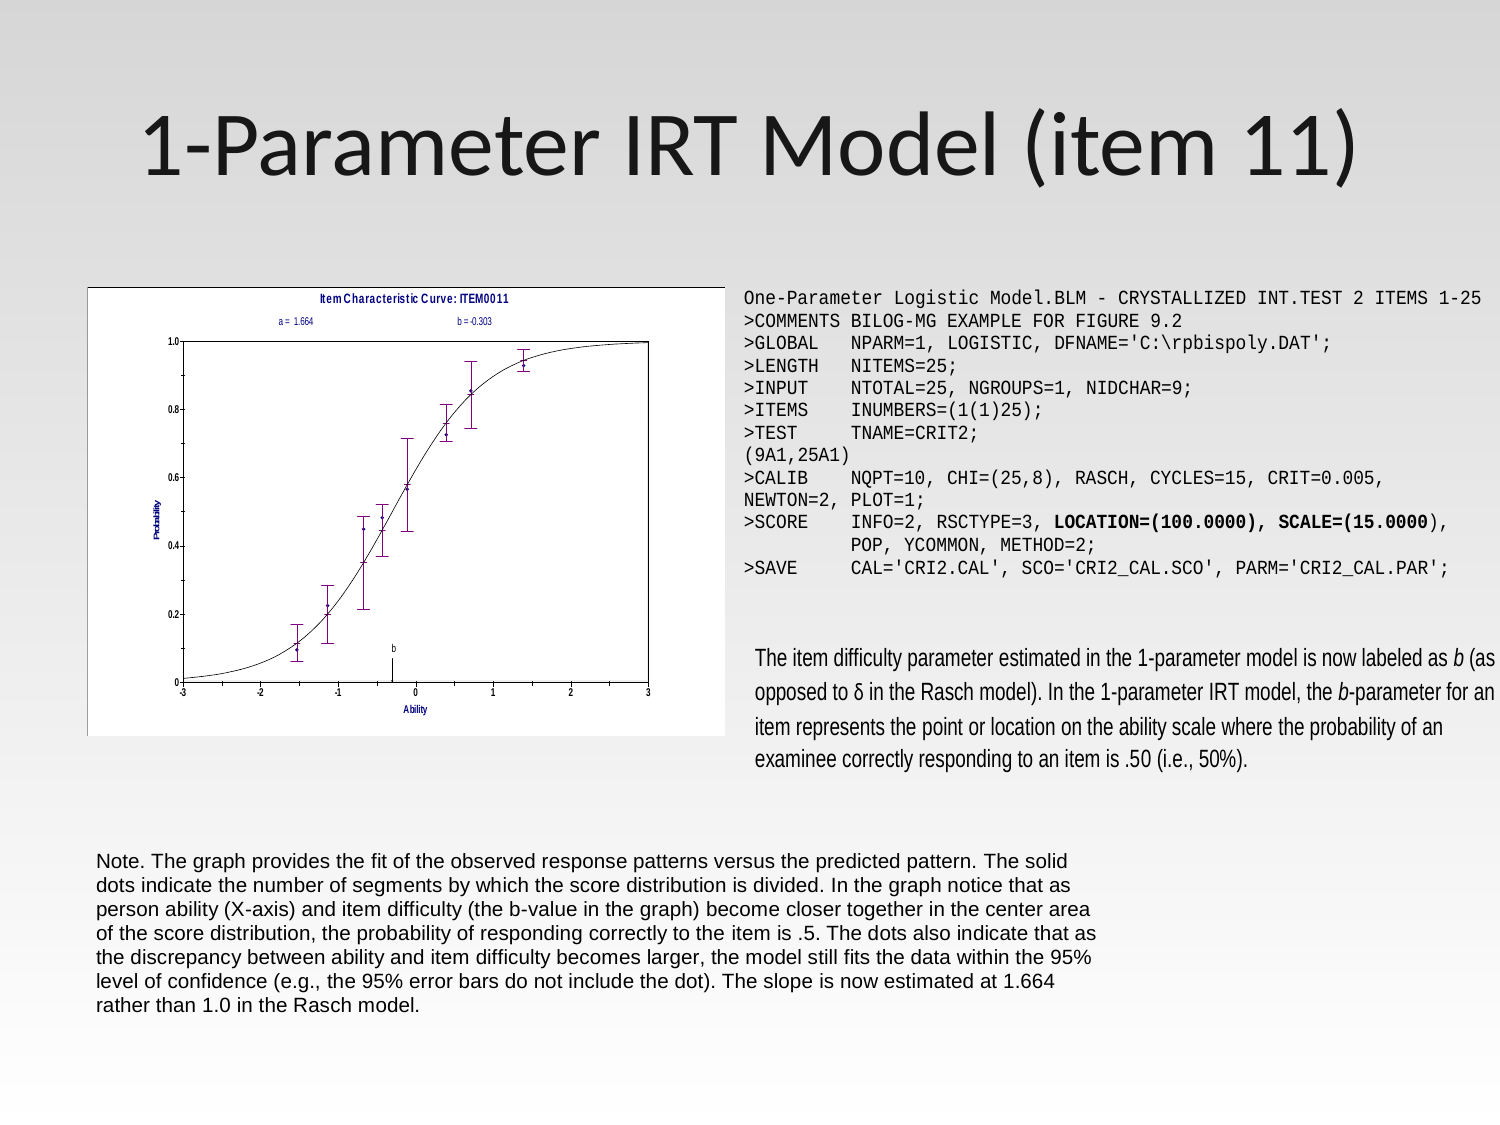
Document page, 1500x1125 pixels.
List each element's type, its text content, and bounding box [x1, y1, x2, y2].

picture [743, 287, 1493, 580]
title 1-Parameter IRT Model (item 11) [75, 45, 1425, 233]
picture [95, 848, 1102, 1039]
picture [754, 643, 1500, 799]
text_box [729, 462, 738, 470]
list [87, 287, 726, 738]
